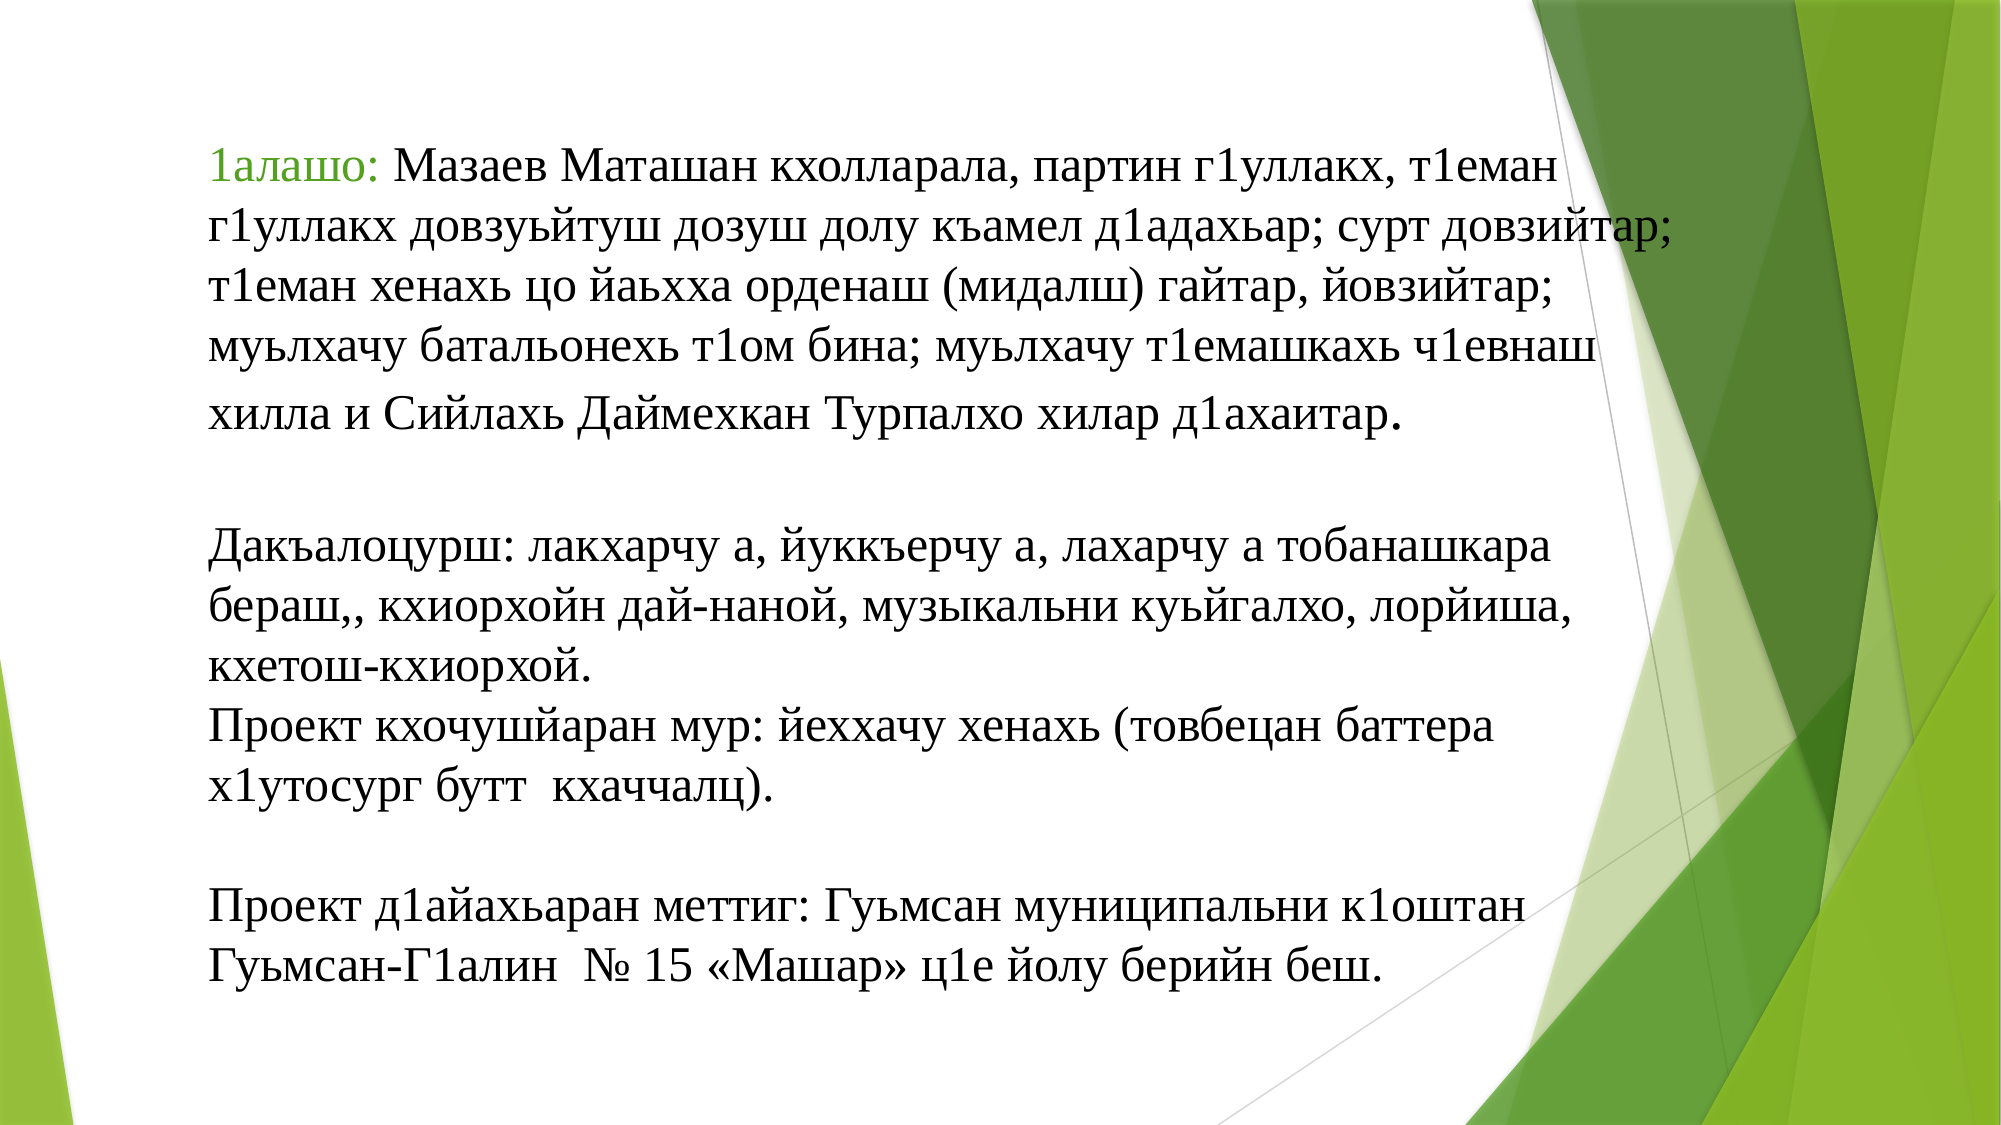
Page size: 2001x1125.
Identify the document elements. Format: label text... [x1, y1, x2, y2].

title 1алашо: Мазаев Маташан кхолларала, партин г1уллакх, т1еман г1уллакх довзуьйтуш дозуш долу къамел д1адахьар; сурт довзийтар; т1еман хенахь цо йаьхха орденаш (мидалш) гайтар, йовзийтар; муьлхачу батальонехь т1ом бина; муьлхачу т1емашкахь ч1евнаш хилла и Сийлахь Даймехкан Турпалхо хилар д1ахаитар. Дакъалоцурш: лакхарчу а, йуккъерчу а, лахарчу а тобанашкара бераш,, кхиорхойн дай-наной, музыкальни куьйгалхо, лорйиша, кхетош-кхиорхой. Проект кхочушйаран мур: йеххачу хенахь (товбецан баттера х1утосург бутт кхаччалц). Проект д1айахьаран меттиг: Гуьмсан муниципальни к1оштан Гуьмсан-Г1алин № 15 «Машар» ц1е йолу берийн беш. [193, 124, 1700, 1088]
